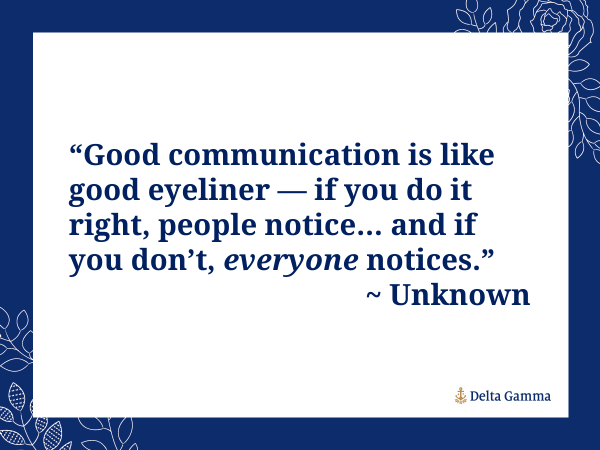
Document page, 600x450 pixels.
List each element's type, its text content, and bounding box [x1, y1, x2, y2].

picture [0, 0, 600, 450]
text_box “Good communication is like good eyeliner — if you do it right, people notice… and if you don’t, everyone notices.” ~ Unknown [53, 121, 546, 327]
